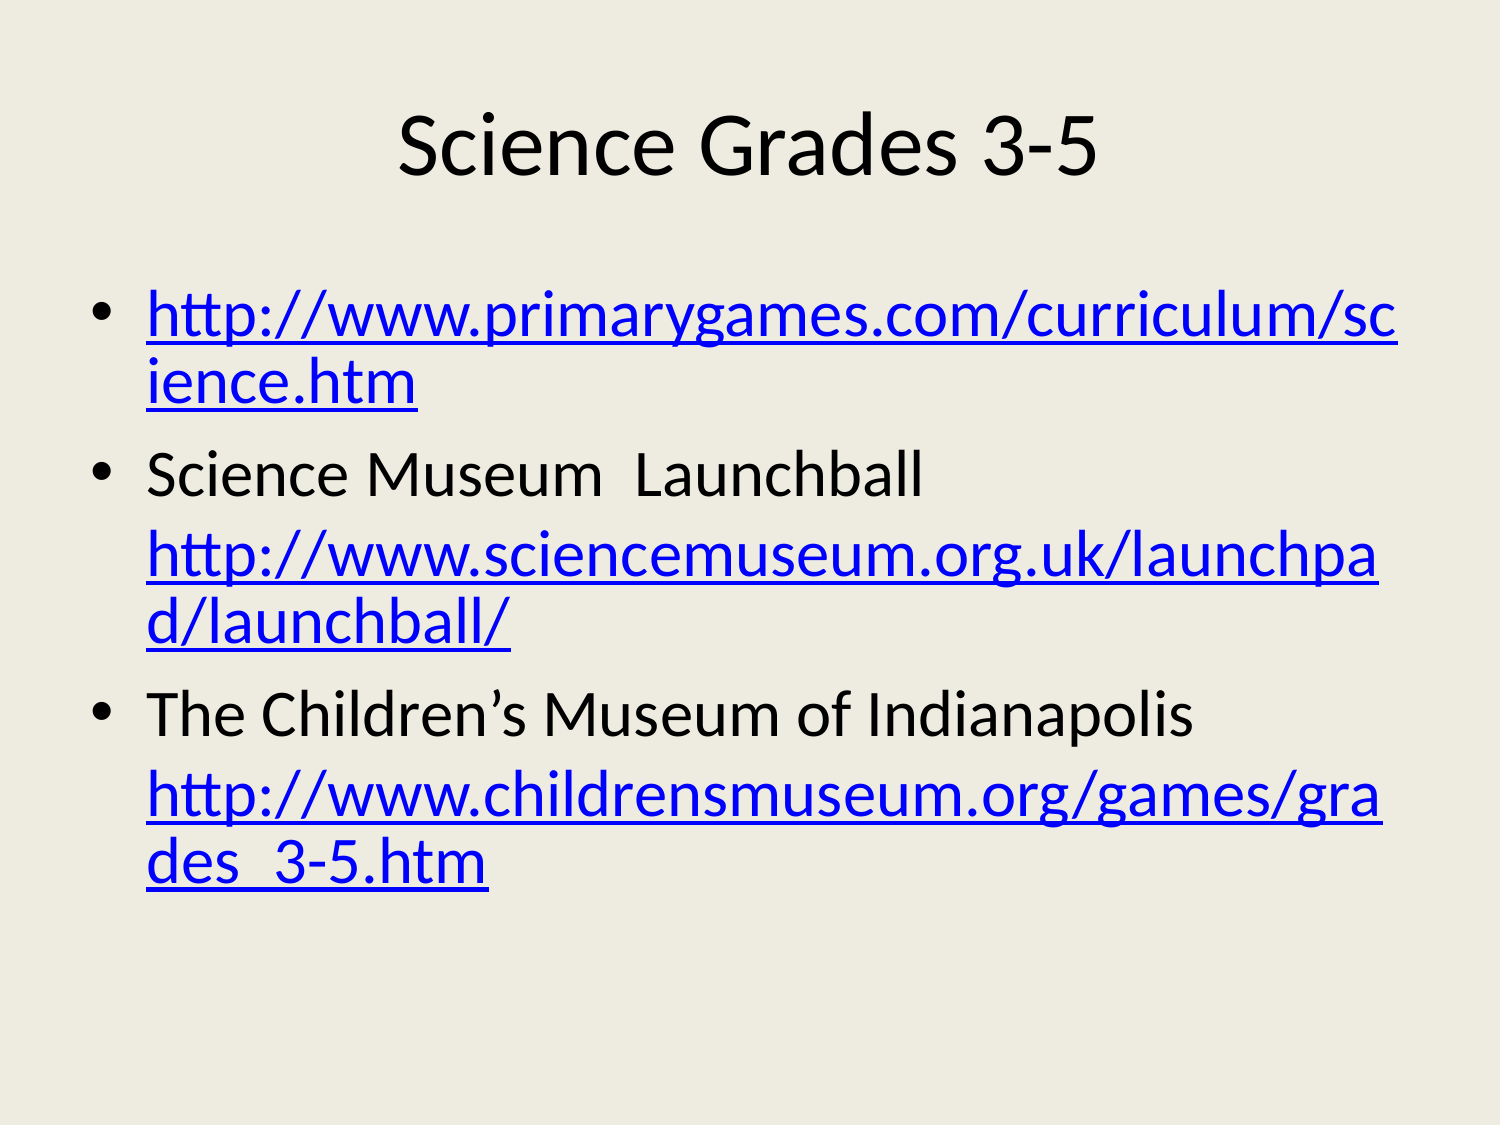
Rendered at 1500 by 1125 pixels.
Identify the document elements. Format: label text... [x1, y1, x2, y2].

list http://www.primarygames.com/curriculum/science.htm Science Museum Launchball http://www.sciencemuseum.org.uk/launchpad/launchball/ The Children’s Museum of Indianapolis http://www.childrensmuseum.org/games/grades_3-5.htm [75, 262, 1425, 1005]
title Science Grades 3-5 [75, 45, 1425, 233]
